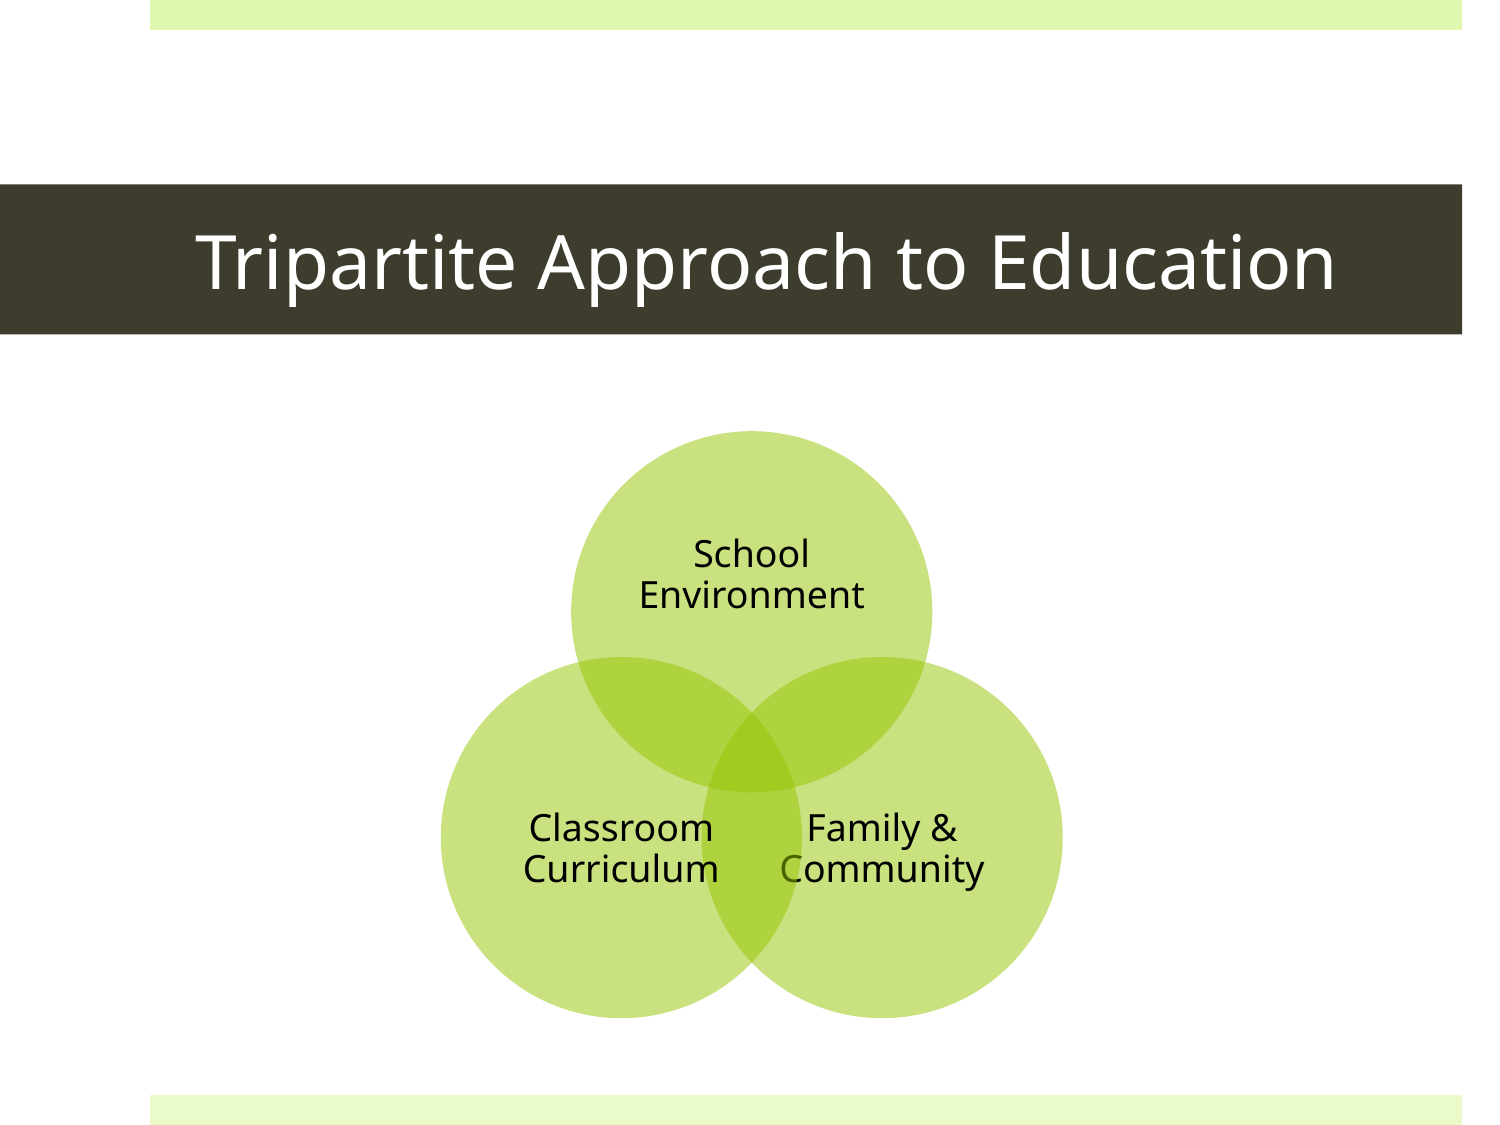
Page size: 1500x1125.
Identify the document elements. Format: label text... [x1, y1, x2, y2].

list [126, 423, 1377, 1027]
title Tripartite Approach to Education [0, 184, 1463, 335]
